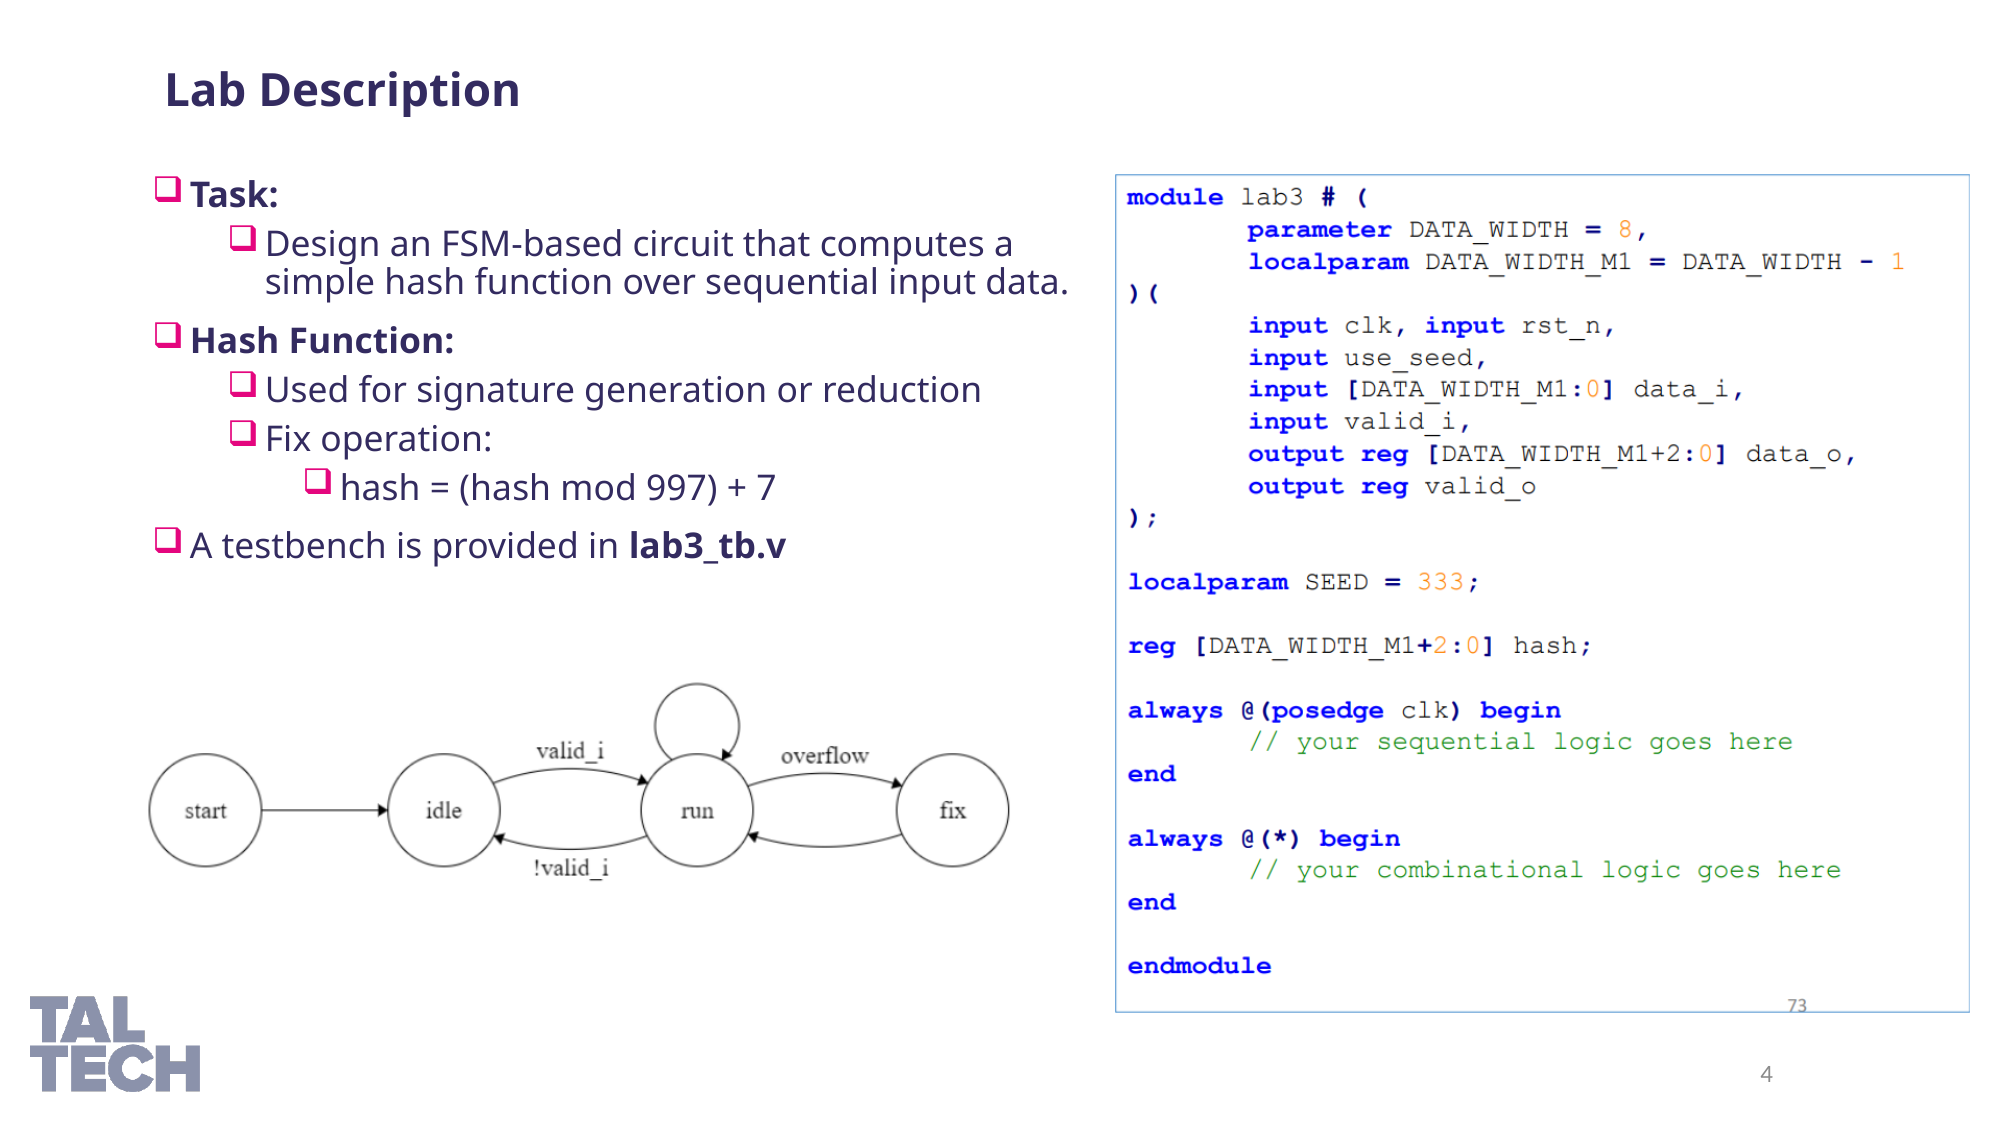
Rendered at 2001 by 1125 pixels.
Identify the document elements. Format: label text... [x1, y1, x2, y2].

title Lab Description [137, 59, 1863, 169]
picture [1114, 169, 1973, 1018]
picture [137, 674, 1021, 892]
list Task: Design an FSM-based circuit that computes a simple hash function over sequential input data. Hash Function: Used for signature generation or reduction Fix operation: hash = (hash mod 997) + 7 A testbench is provided in lab3_tb.v [137, 169, 1114, 1014]
slide_number 4 [1338, 1042, 1789, 1103]
picture [25, 990, 204, 1097]
